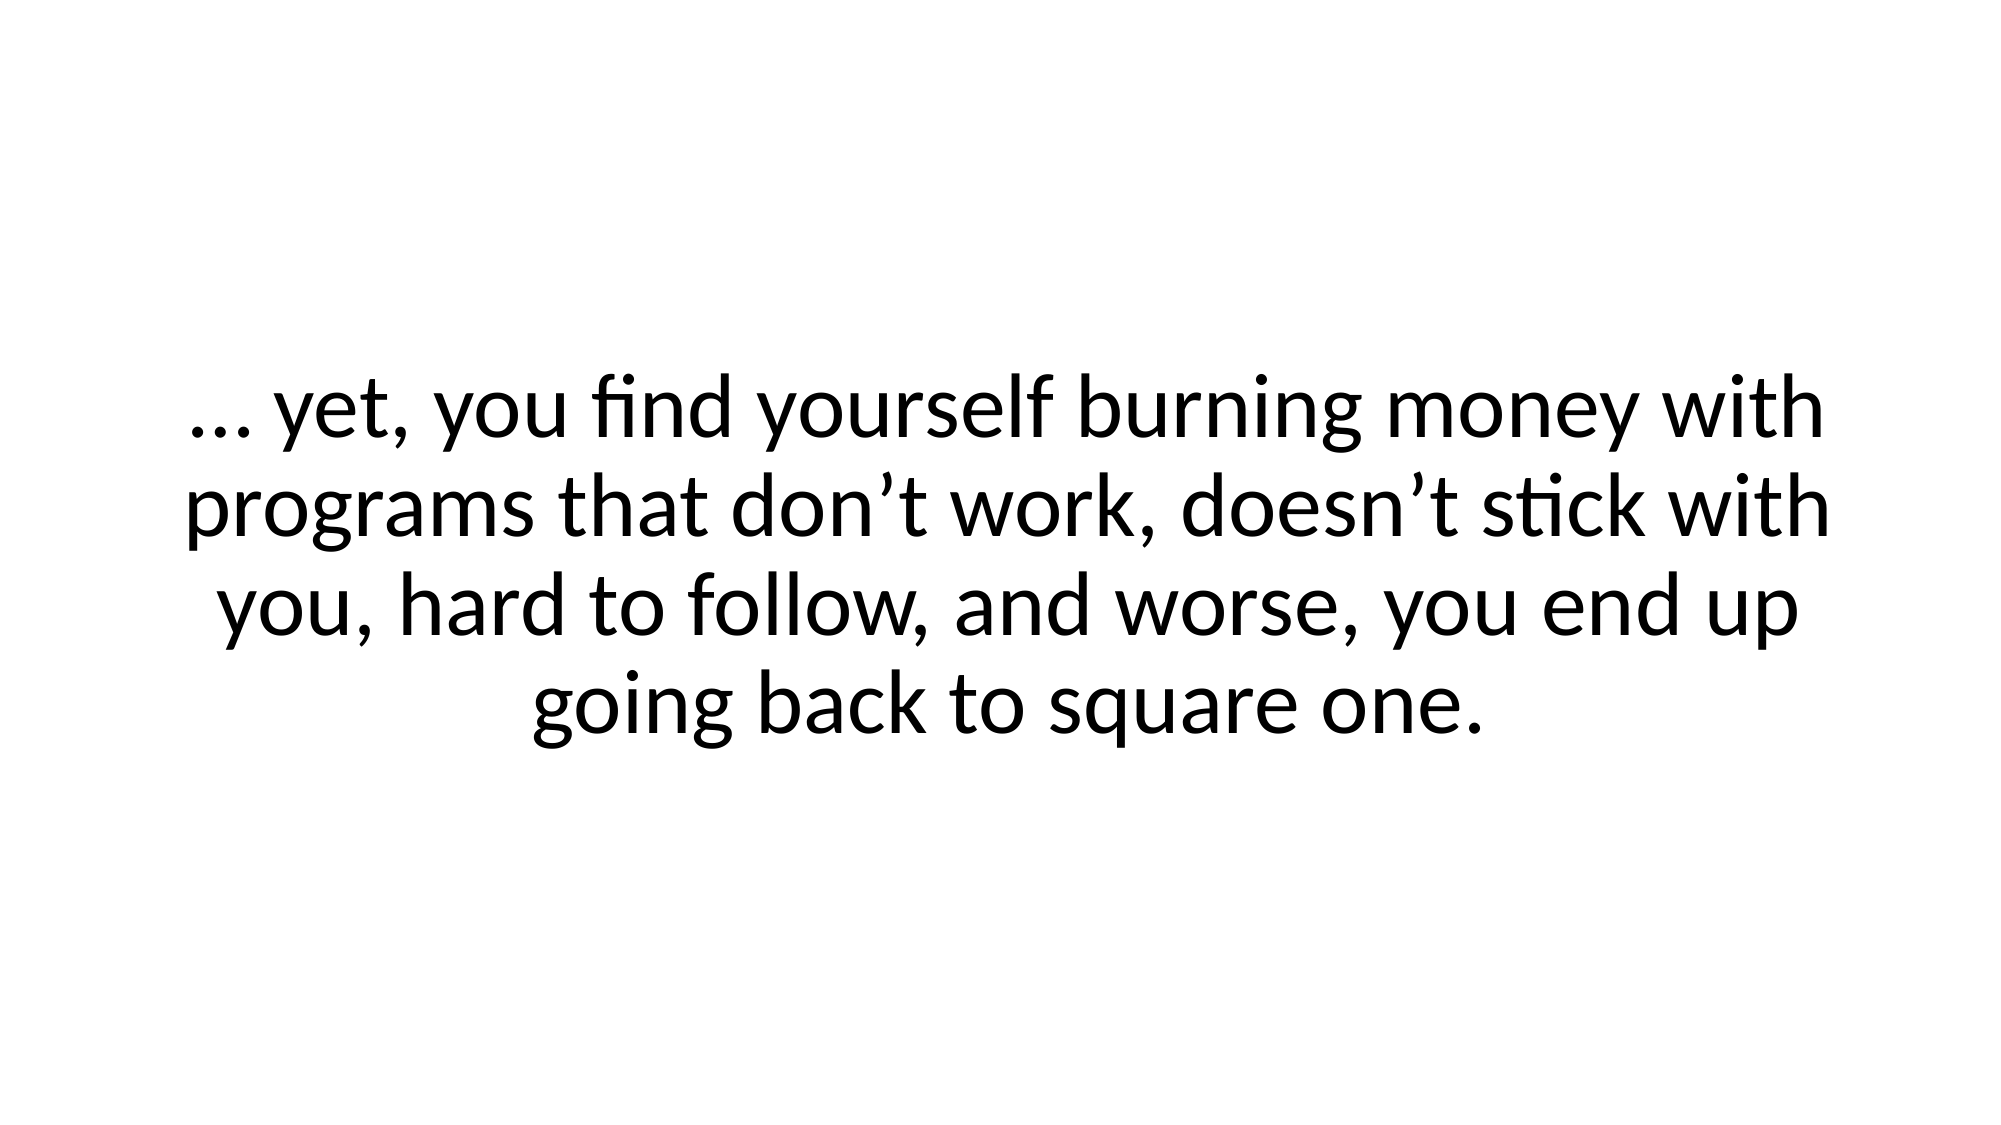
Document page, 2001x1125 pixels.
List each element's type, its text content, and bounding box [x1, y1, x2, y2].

list … yet, you find yourself burning money with programs that don’t work, doesn’t stick with you, hard to follow, and worse, you end up going back to square one. [151, 350, 1868, 996]
